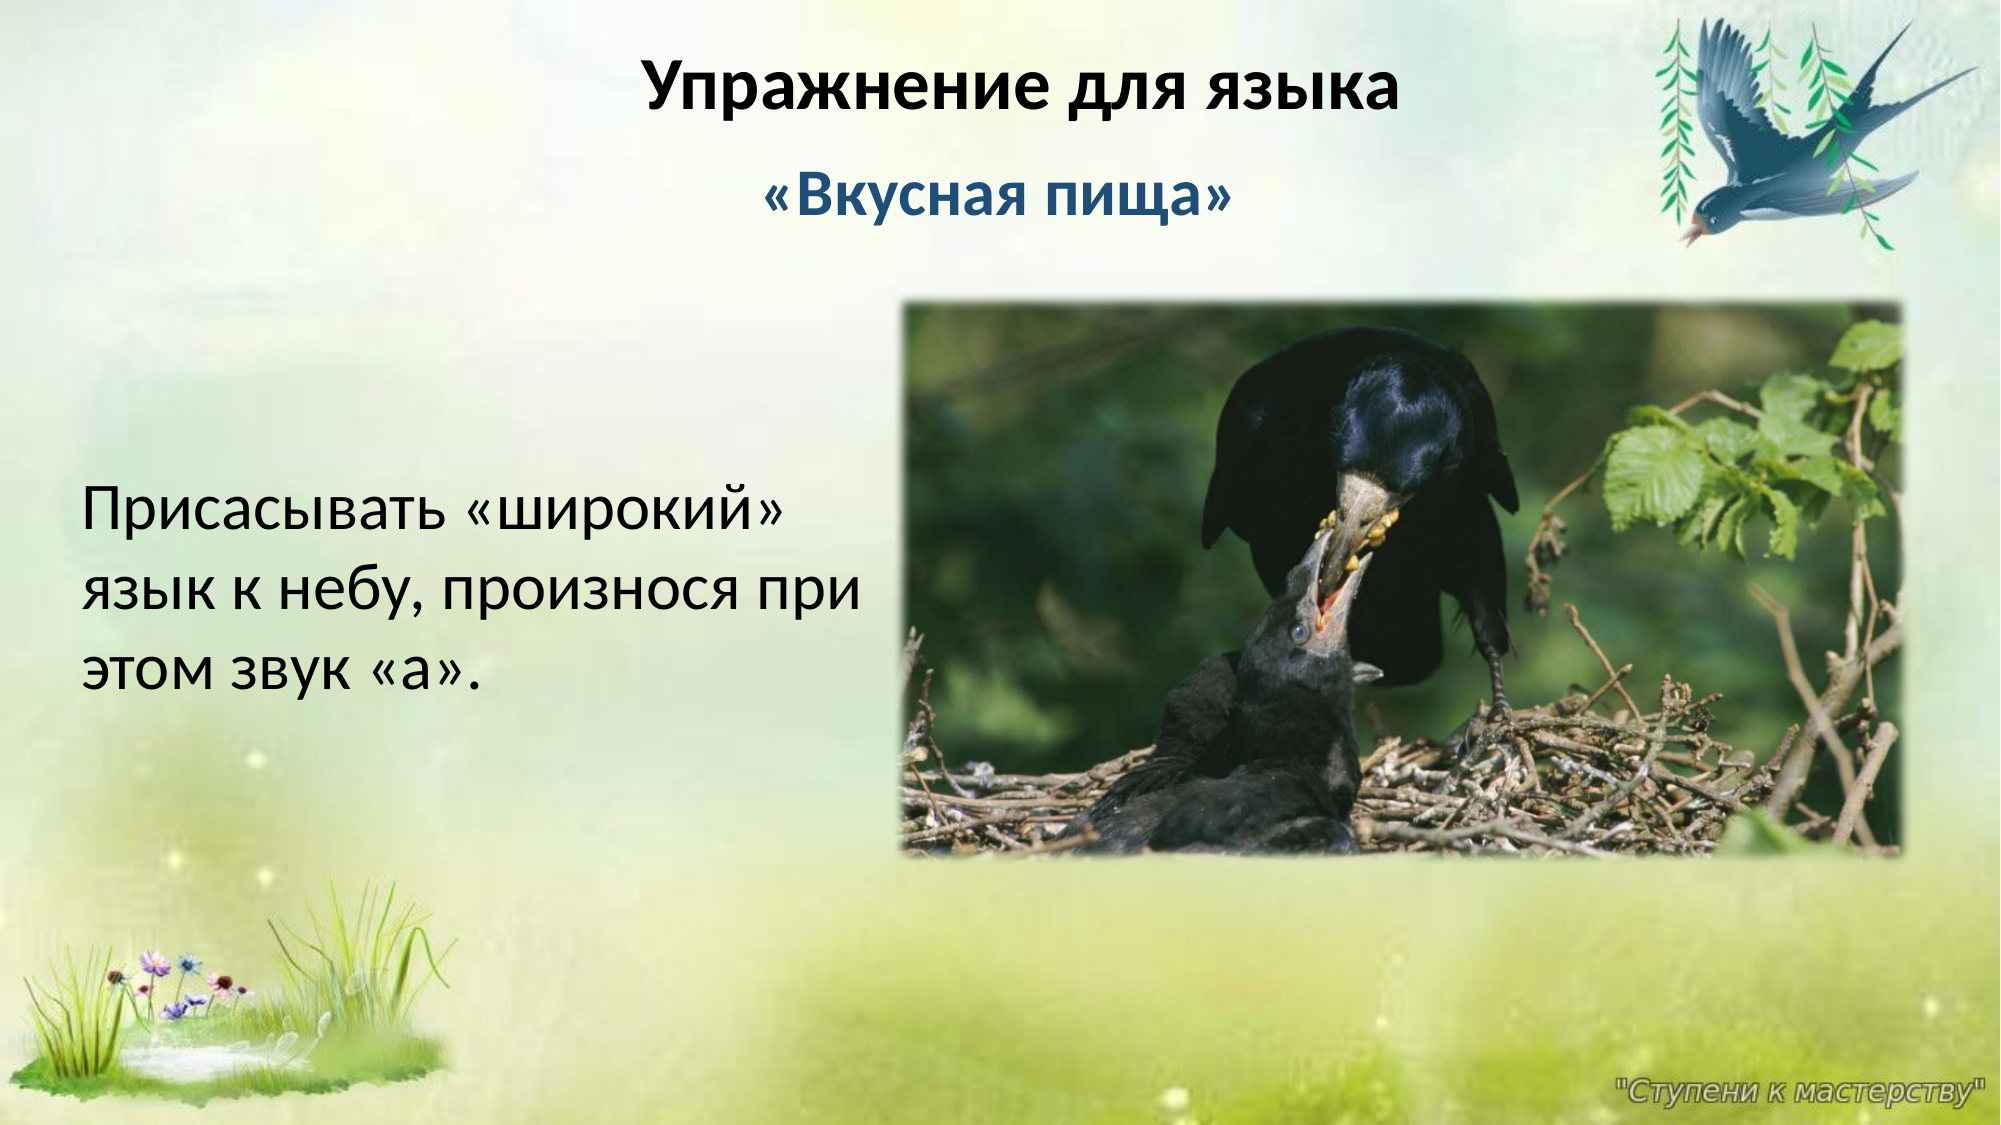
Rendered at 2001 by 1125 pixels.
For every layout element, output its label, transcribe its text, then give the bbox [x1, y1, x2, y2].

text_box Присасывать «широкий» язык к небу, произнося при этом звук «а». [66, 455, 893, 711]
text_box «Вкусная пища» [745, 140, 1254, 236]
text_box Упражнение для языка [131, 27, 1912, 177]
picture [0, 0, 2001, 1125]
